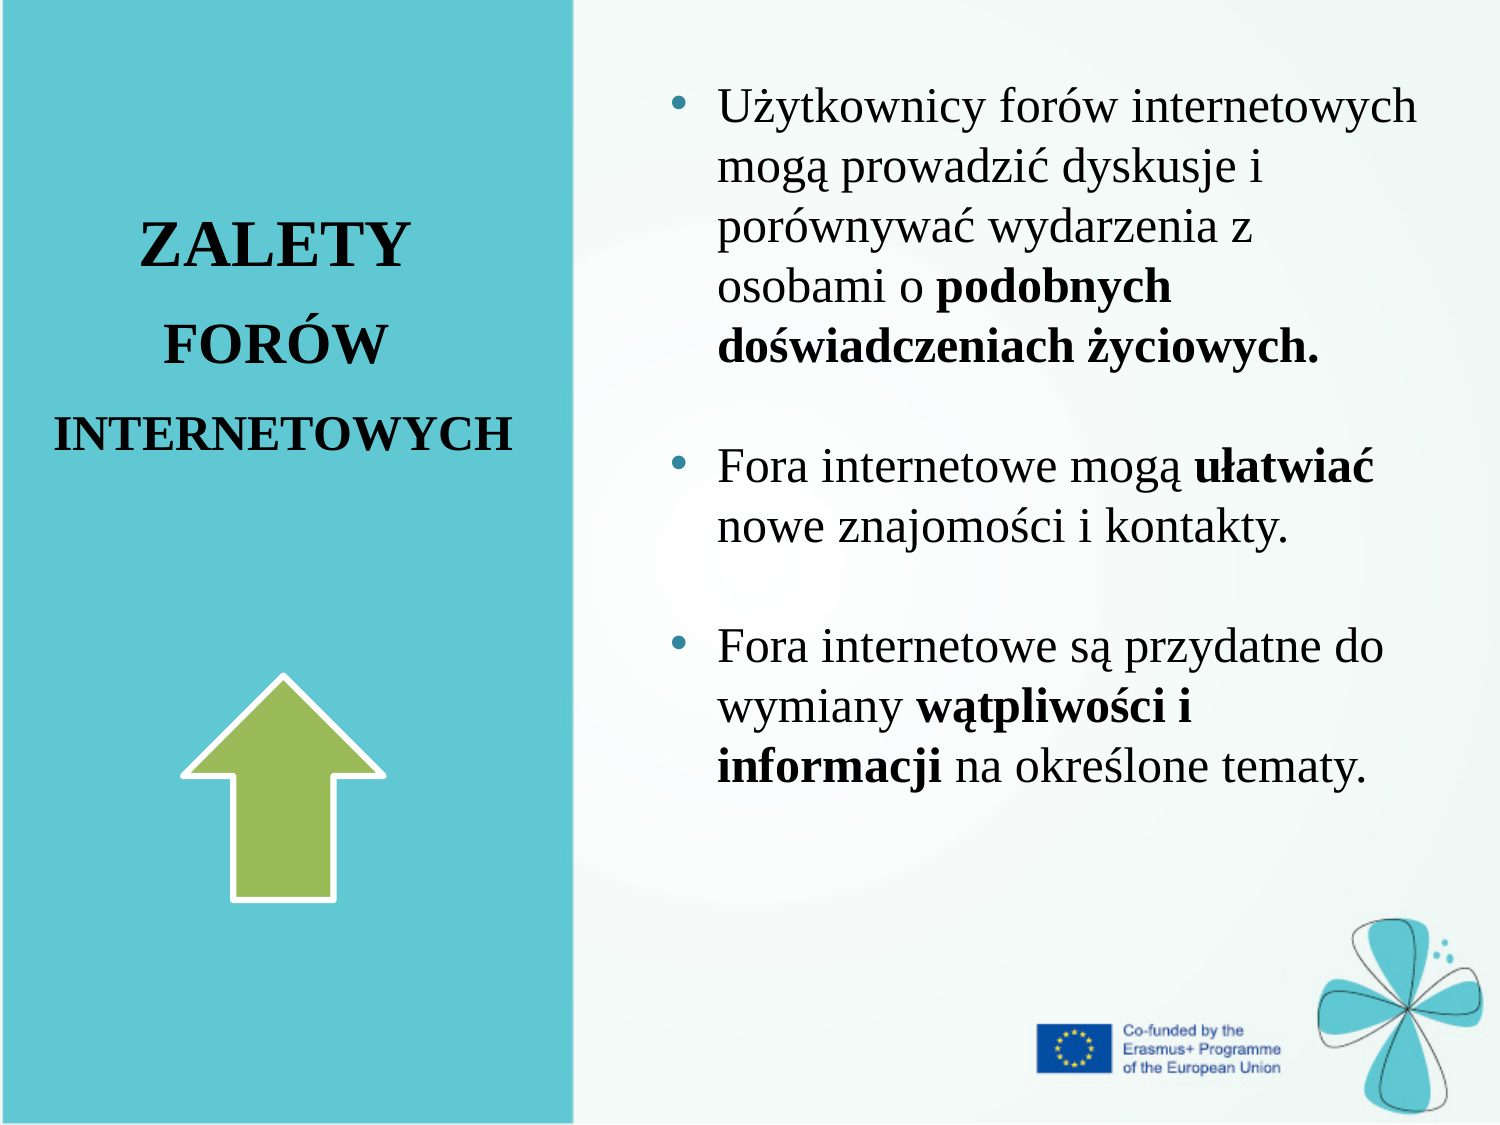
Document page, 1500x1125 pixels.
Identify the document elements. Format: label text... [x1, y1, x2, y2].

picture [0, 0, 1500, 1125]
text_box Użytkownicy forów internetowych mogą prowadzić dyskusje i porównywać wydarzenia z osobami o podobnych doświadczeniach życiowych. Fora internetowe mogą ułatwiać nowe znajomości i kontakty. Fora internetowe są przydatne do wymiany wątpliwości i informacji na określone tematy. [655, 65, 1438, 800]
table_header Zalety FORÓW INTERNETOWYCH [29, 196, 538, 479]
text_box [181, 673, 386, 903]
